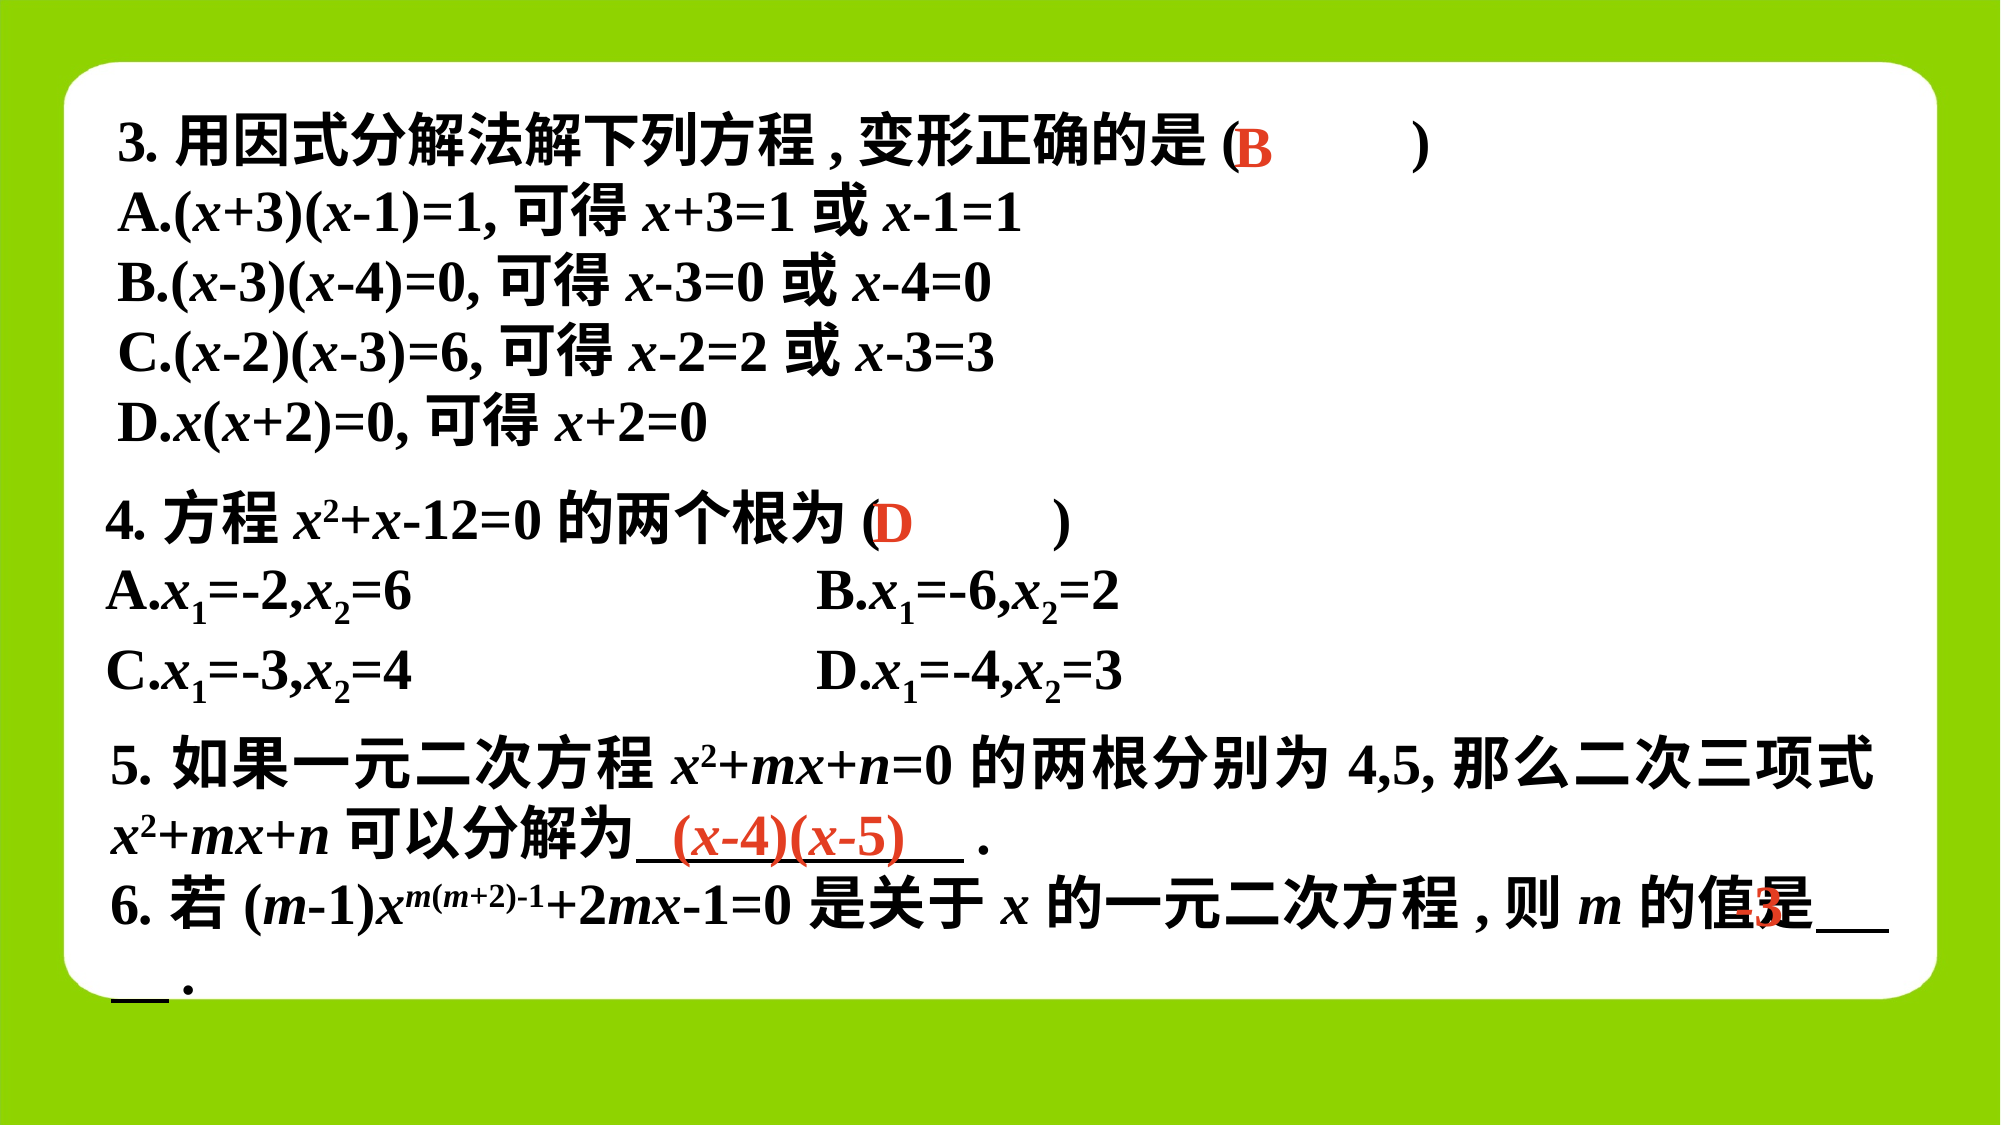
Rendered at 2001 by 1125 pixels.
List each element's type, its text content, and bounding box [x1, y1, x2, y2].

text_box D [858, 476, 929, 562]
text_box -3 [1720, 860, 1820, 946]
text_box 3.用因式分解法解下列方程,变形正确的是( ) A.(x+3)(x-1)=1,可得x+3=1或x-1=1 B.(x-3)(x-4)=0,可得x-3=0或x-4=0 C.(x-2)(x-3)=6,可得x-2=2或x-3=3 D.x(x+2)=0,可得x+2=0 [102, 95, 1473, 461]
text_box (x-4)(x-5) [657, 789, 929, 875]
picture [0, 0, 2001, 1125]
text_box B [1219, 101, 1296, 187]
text_box 4.方程x2+x-12=0的两个根为( ) A.x1=-2,x2=6 B.x1=-6,x2=2 C.x1=-3,x2=4 D.x1=-4,x2=3 [90, 473, 1402, 718]
text_box 5.如果一元二次方程x2+mx+n=0的两根分别为4,5,那么二次三项式x2+mx+n可以分解为 . 6.若(m-1)xm(m+2)-1+2mx-1=0是关于x的一元二次方程,则m的值是 . [96, 719, 1904, 1014]
